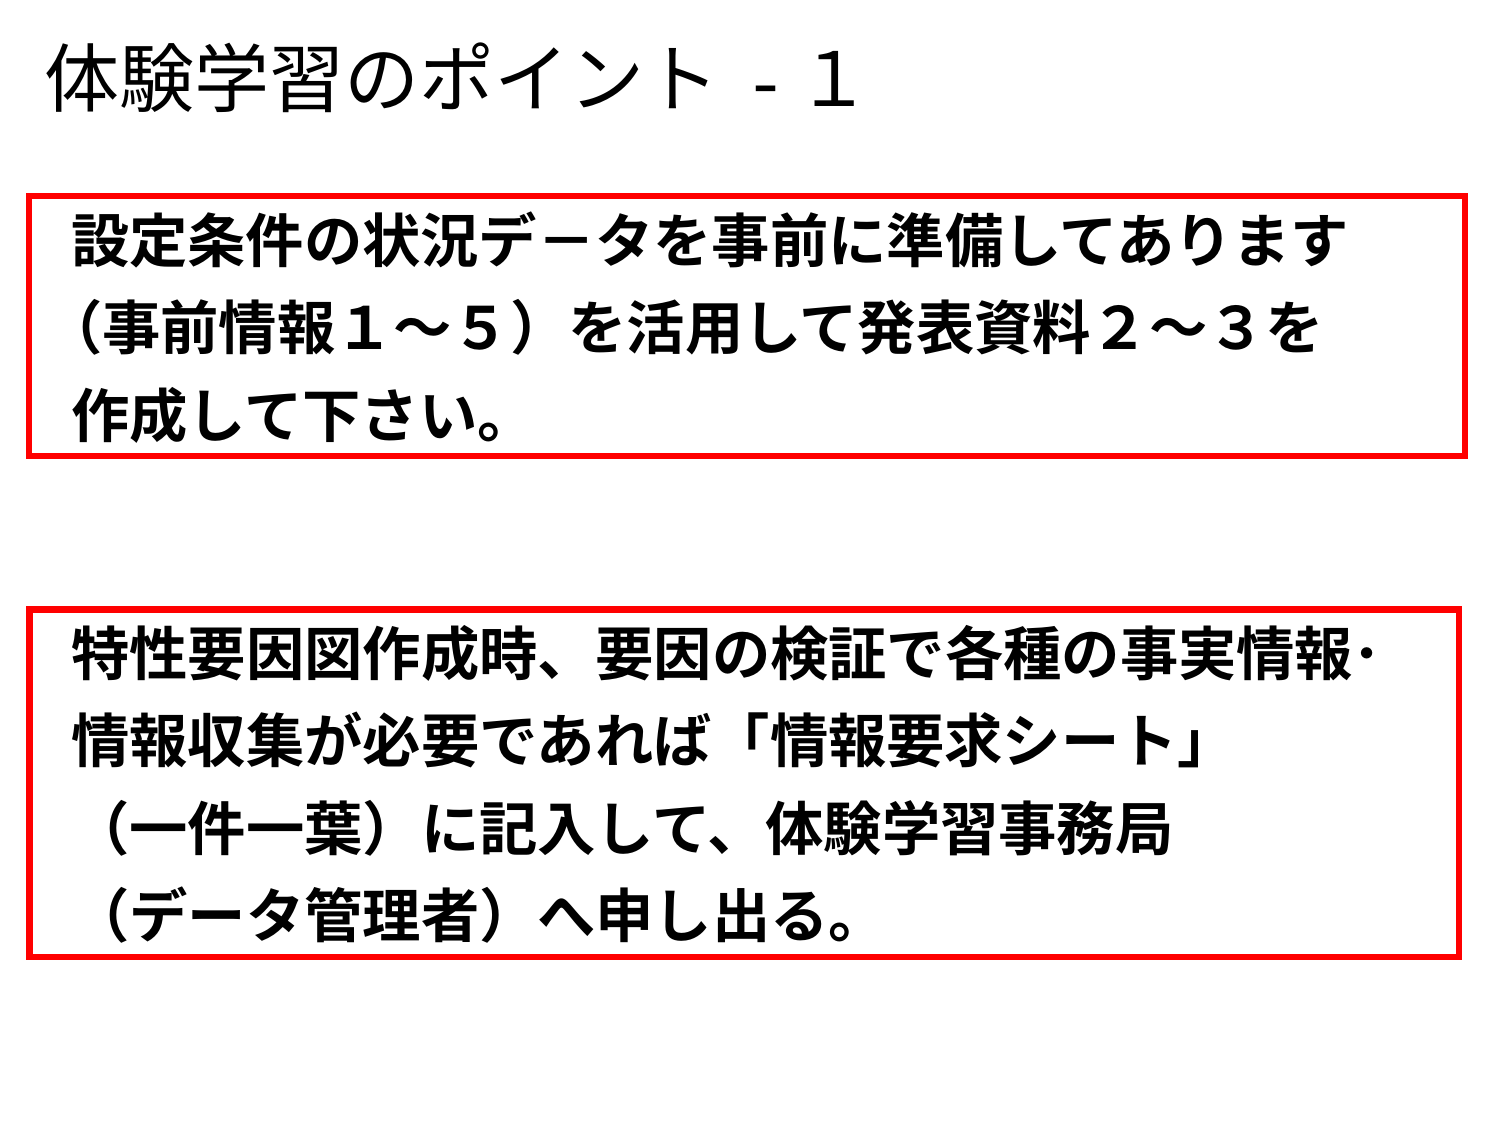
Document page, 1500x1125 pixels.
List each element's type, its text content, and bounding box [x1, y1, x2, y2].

text_box 体験学習のポイント -１ [29, 23, 1341, 129]
text_box 特性要因図作成時、要因の検証で各種の事実情報･ 情報収集が必要であれば「情報要求シート」 （一件一葉）に記入して、体験学習事務局 （データ管理者）へ申し出る。 [29, 609, 1459, 957]
text_box 設定条件の状況デ－タを事前に準備してあります （事前情報１～５）を活用して発表資料２～３を 作成して下さい。 [29, 196, 1465, 456]
